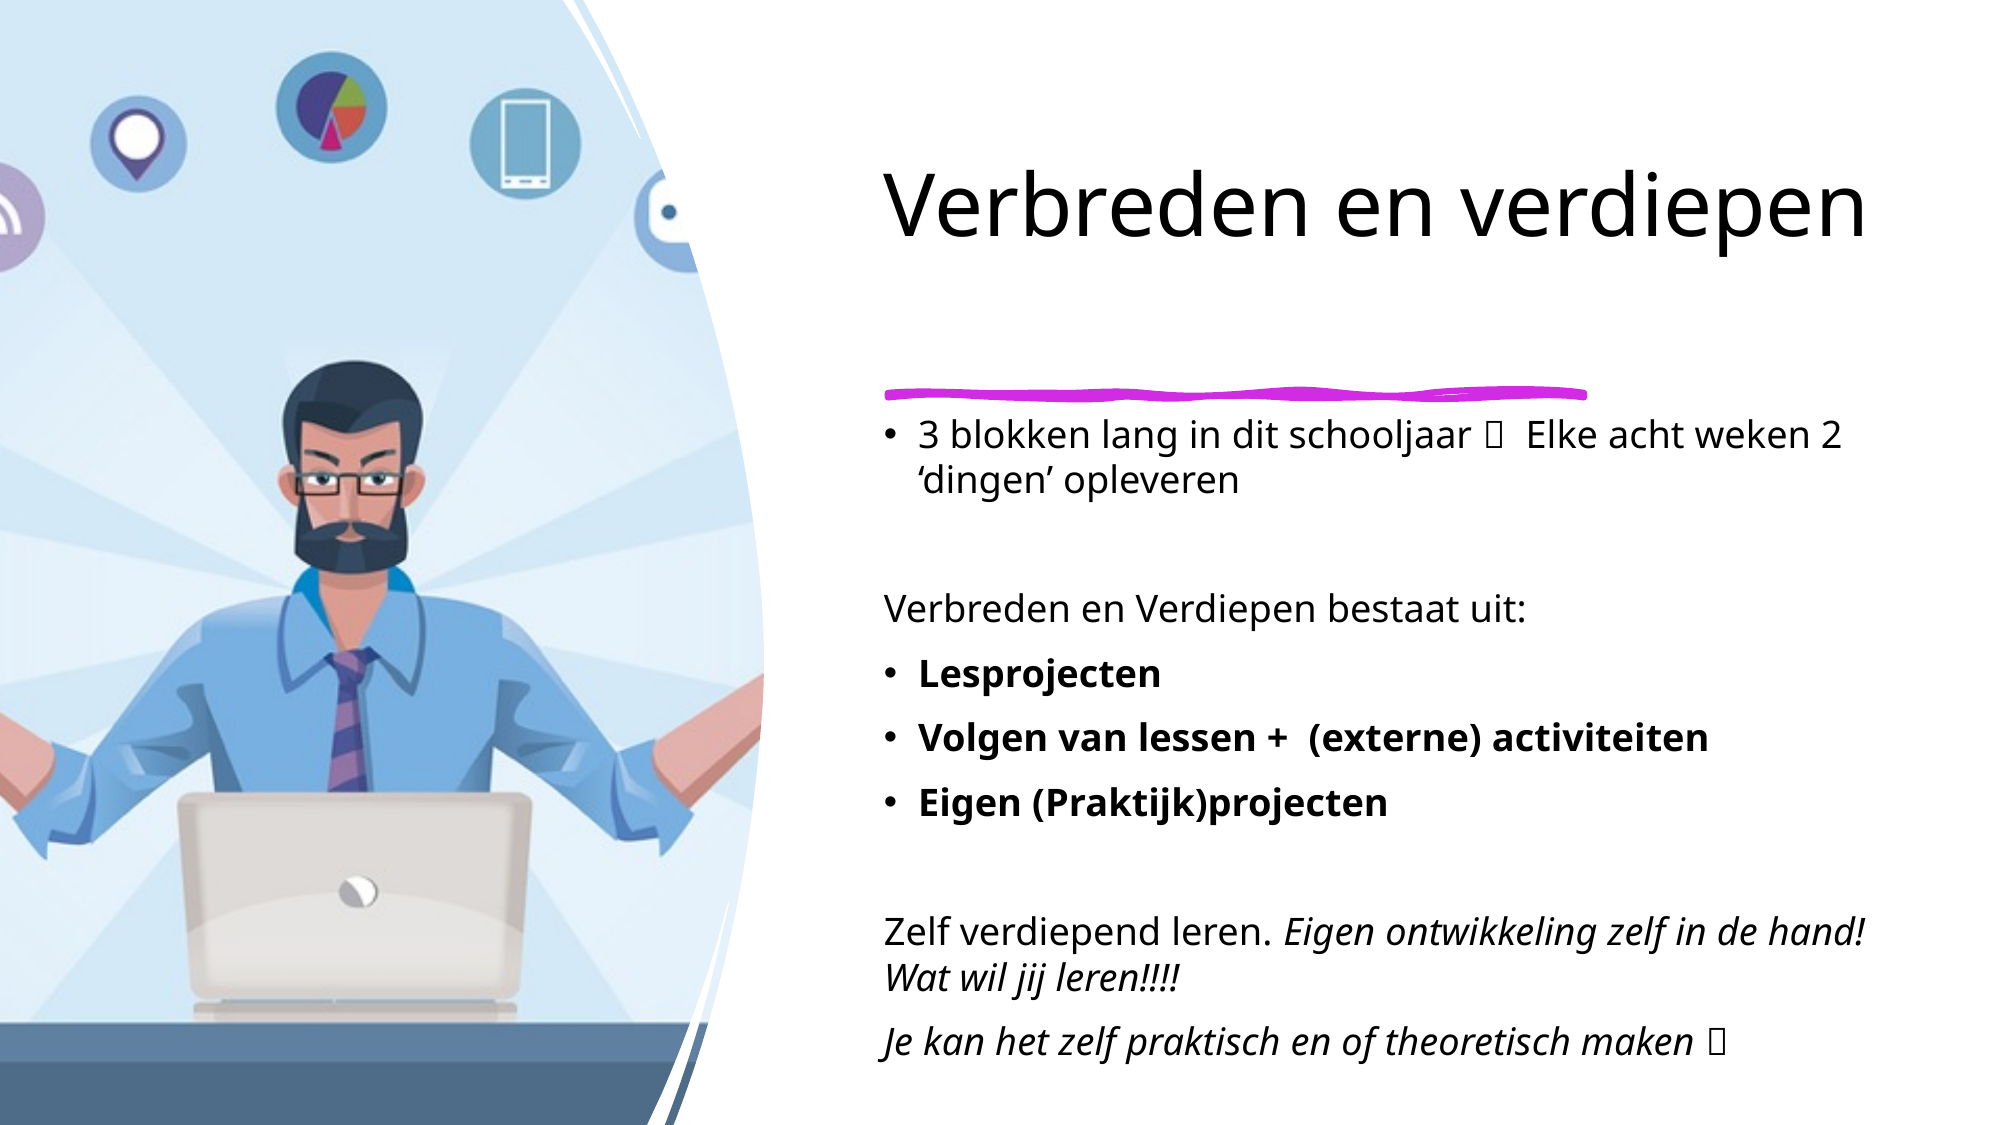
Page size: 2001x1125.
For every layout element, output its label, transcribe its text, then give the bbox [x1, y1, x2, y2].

list 3 blokken lang in dit schooljaar  Elke acht weken 2 ‘dingen’ opleveren Verbreden en Verdiepen bestaat uit: Lesprojecten Volgen van lessen + (externe) activiteiten Eigen (Praktijk)projecten Zelf verdiepend leren. Eigen ontwikkeling zelf in de hand! Wat wil jij leren!!!! Je kan het zelf praktisch en of theoretisch maken  [869, 402, 1895, 1071]
title Verbreden en verdiepen [869, 53, 1895, 262]
text_box [764, 0, 2000, 1125]
text_box [886, 388, 1586, 401]
picture [0, 0, 764, 1125]
